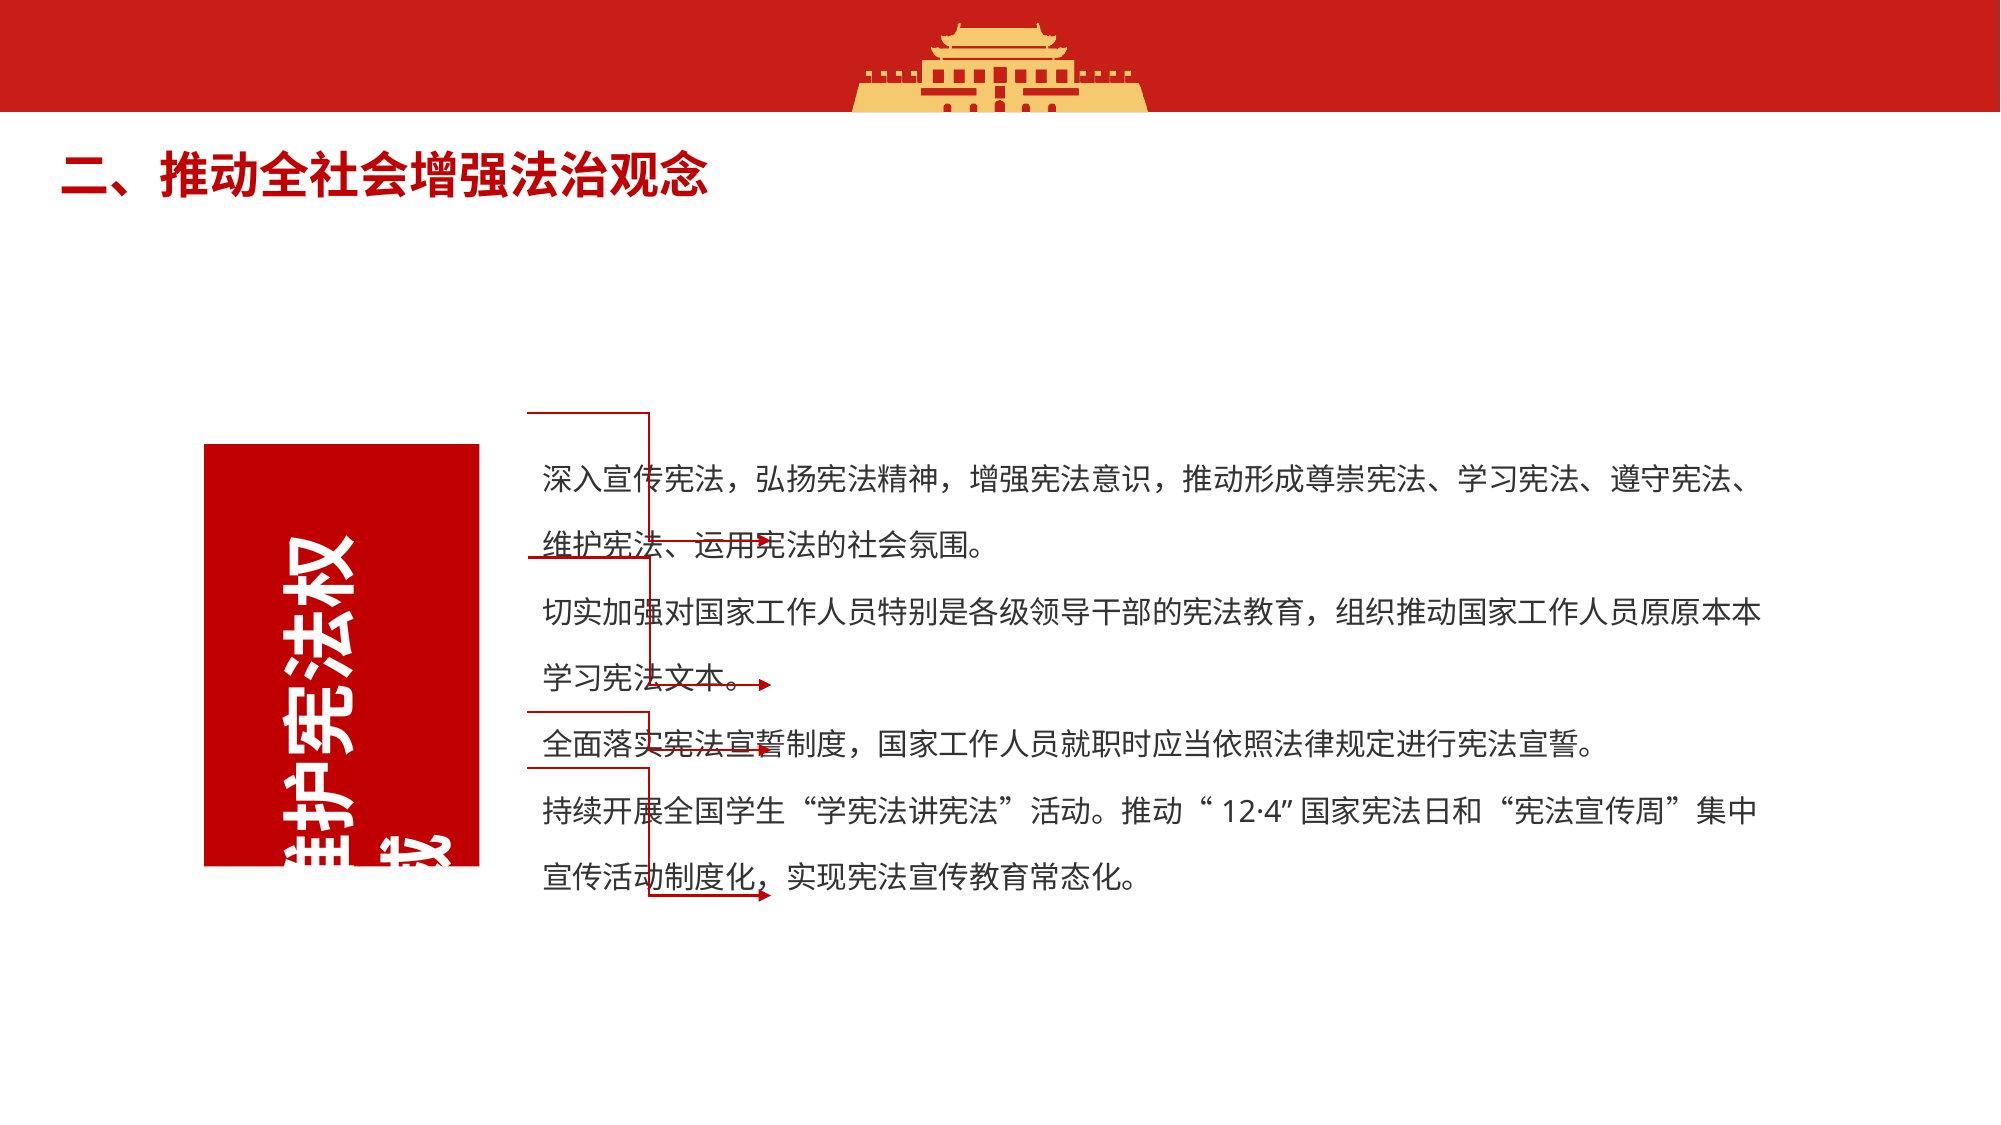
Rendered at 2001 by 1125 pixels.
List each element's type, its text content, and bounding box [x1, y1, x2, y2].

text_box [203, 443, 480, 867]
list 深入宣传宪法，弘扬宪法精神，增强宪法意识，推动形成尊崇宪法、学习宪法、遵守宪法、维护宪法、运用宪法的社会氛围。 切实加强对国家工作人员特别是各级领导干部的宪法教育，组织推动国家工作人员原原本本学习宪法文本。 全面落实宪法宣誓制度，国家工作人员就职时应当依照法律规定进行宪法宣誓。 持续开展全国学生“学宪法讲宪法”活动。推动“12·4”国家宪法日和“宪法宣传周”集中宣传活动制度化，实现宪法宣传教育常态化。 [527, 425, 1798, 910]
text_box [527, 413, 772, 896]
title 维护宪法权威 [261, 500, 480, 923]
picture [835, 0, 1165, 163]
